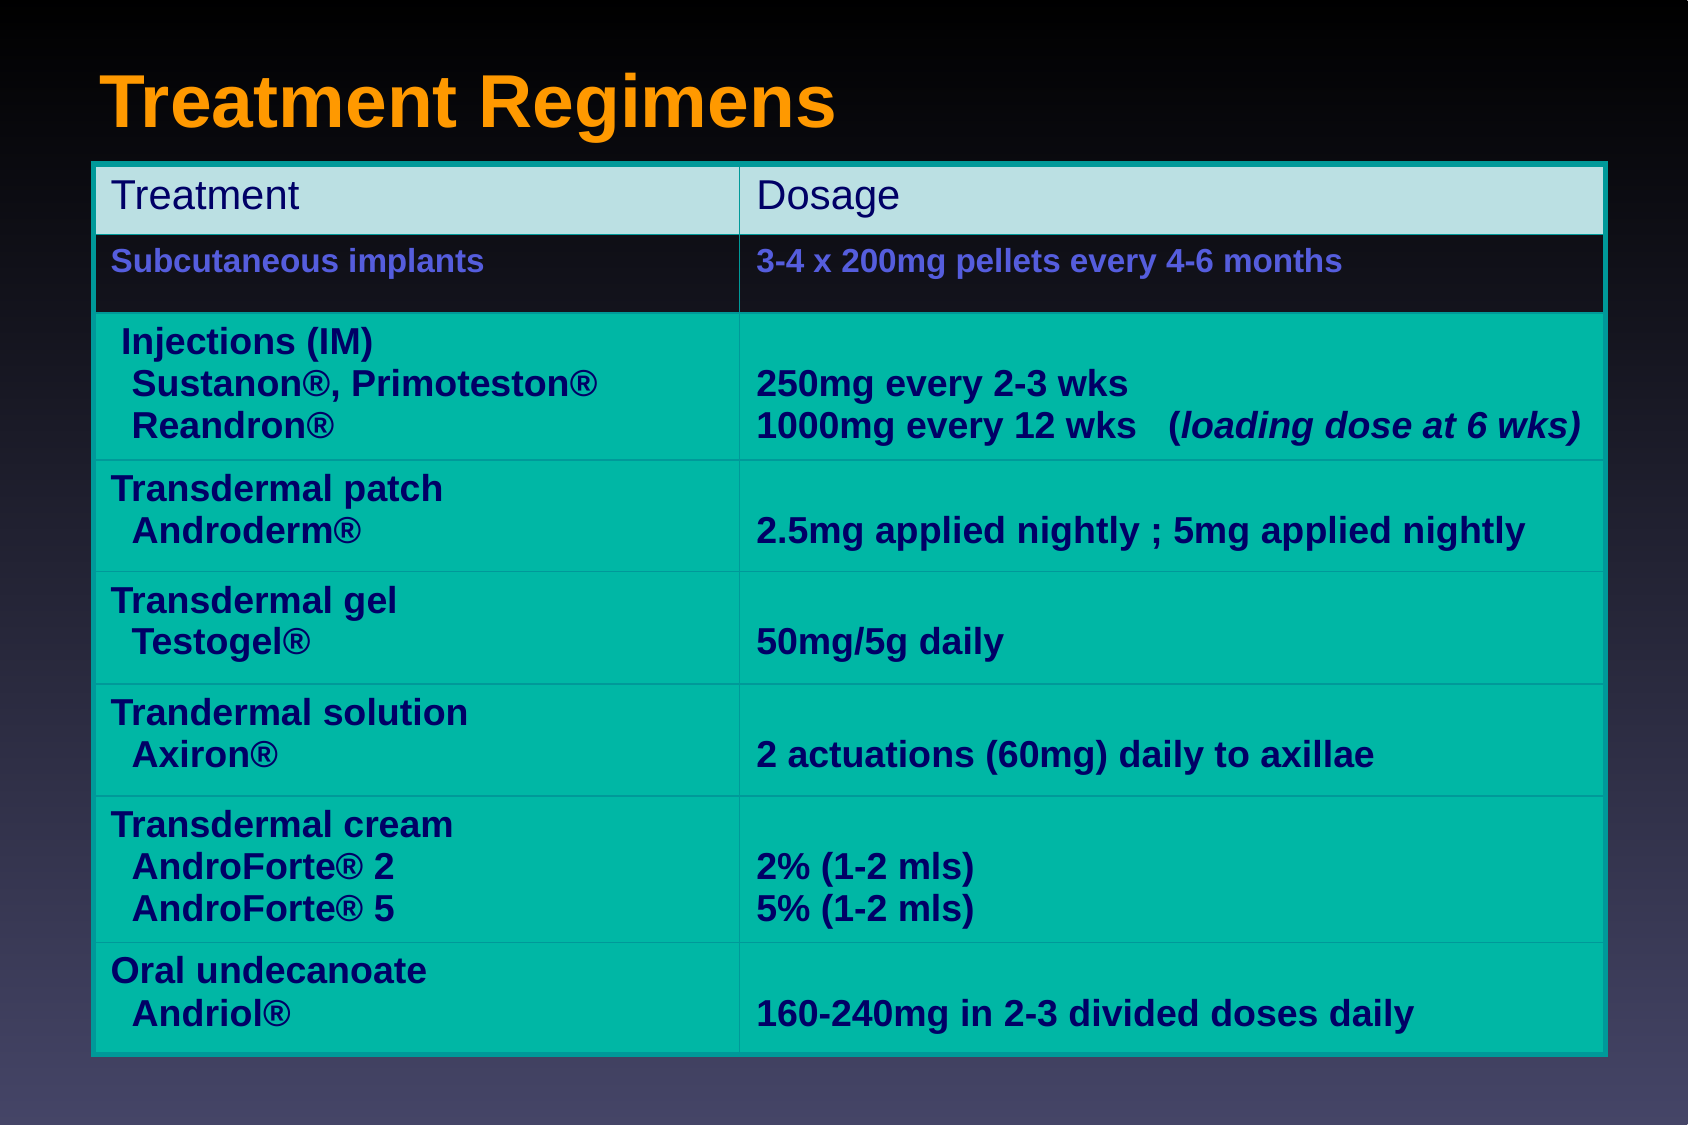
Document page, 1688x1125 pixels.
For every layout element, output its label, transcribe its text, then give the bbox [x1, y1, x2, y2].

table_cell 50mg/5g daily [740, 572, 1603, 683]
table_cell Transdermal cream AndroForte® 2 AndroForte® 5 [96, 797, 739, 942]
table_cell Oral undecanoate Andriol® [96, 943, 739, 1052]
table_cell 2 actuations (60mg) daily to axillae [740, 685, 1603, 795]
table_cell 250mg every 2-3 wks 1000mg every 12 wks (loading dose at 6 wks) [740, 314, 1603, 459]
table_cell Subcutaneous implants [96, 235, 739, 312]
table_cell Transdermal gel Testogel® [96, 572, 739, 683]
table_cell Transdermal patch Androderm® [96, 461, 739, 571]
table_cell 2.5mg applied nightly ; 5mg applied nightly [740, 461, 1603, 571]
table_cell Trandermal solution Axiron® [96, 685, 739, 795]
table_cell 3-4 x 200mg pellets every 4-6 months [740, 235, 1603, 312]
table_cell Injections (IM) Sustanon®, Primoteston® Reandron® [96, 314, 739, 459]
table_cell 2% (1-2 mls) 5% (1-2 mls) [740, 797, 1603, 942]
title Treatment Regimens [84, 45, 1604, 233]
table_cell 160-240mg in 2-3 divided doses daily [740, 943, 1603, 1052]
